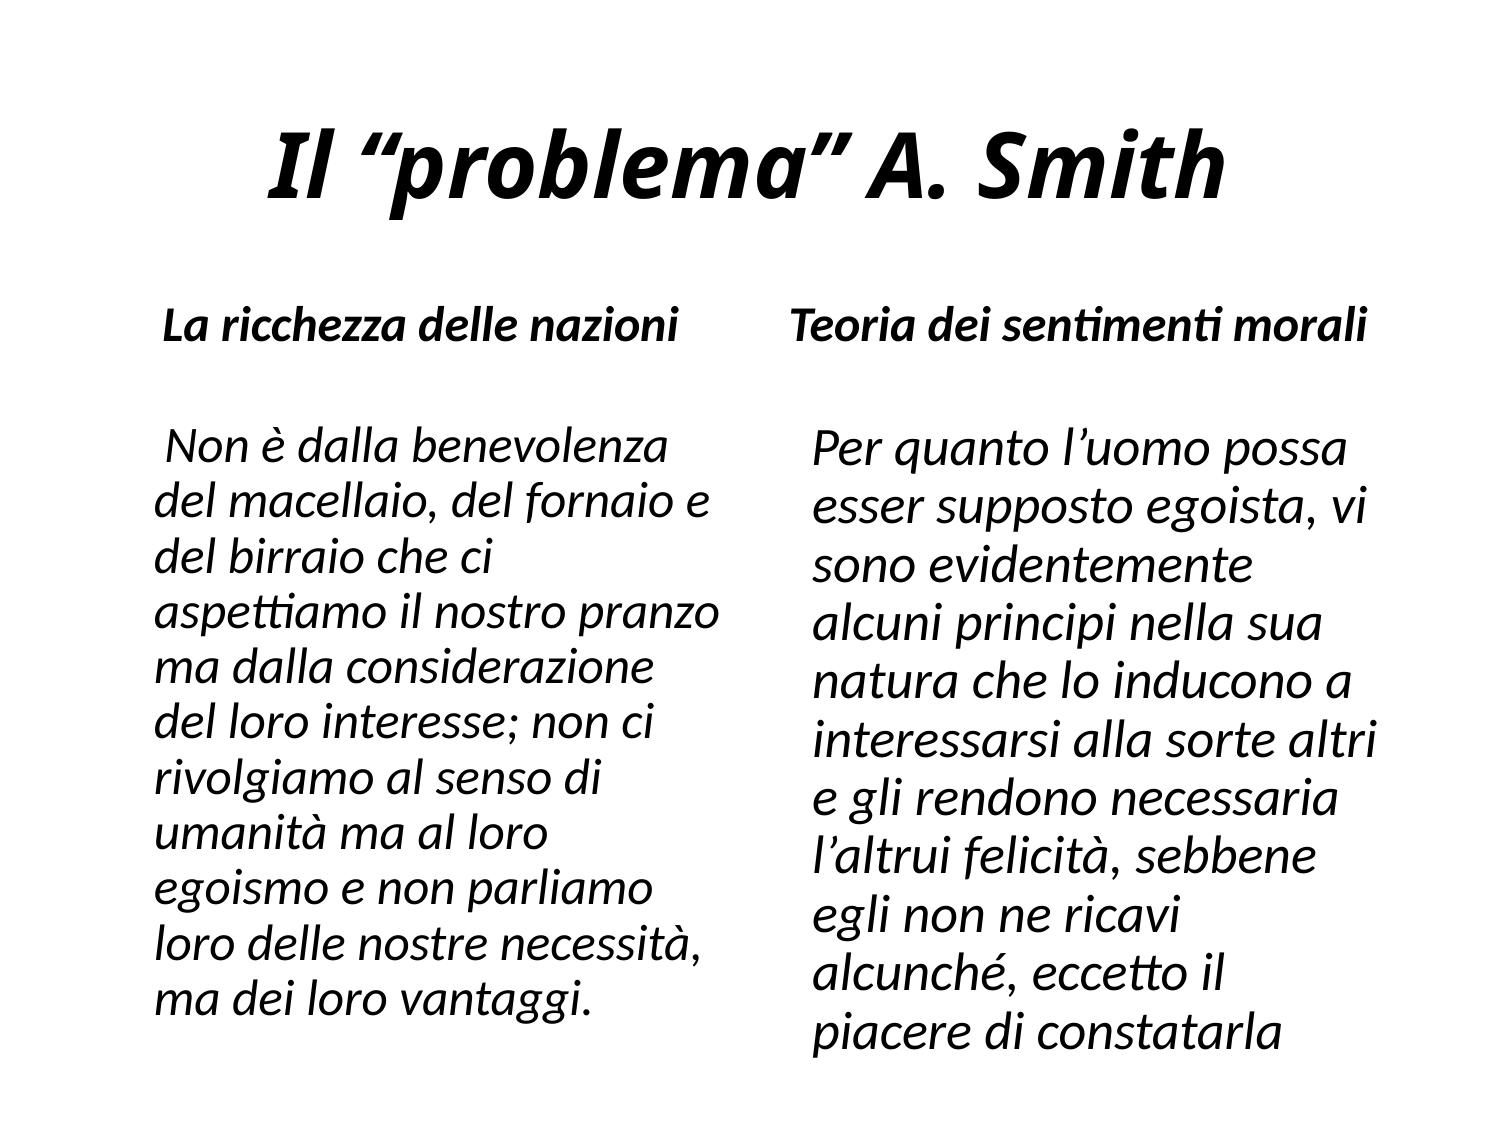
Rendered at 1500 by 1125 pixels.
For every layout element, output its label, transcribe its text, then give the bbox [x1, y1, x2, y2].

list La ricchezza delle nazioni [103, 275, 738, 360]
list Per quanto l’uomo possa esser supposto egoista, vi sono evidentemente alcuni principi nella sua natura che lo inducono a interessarsi alla sorte altri e gli rendono necessaria l’altrui felicità, sebbene egli non ne ricavi alcunché, eccetto il piacere di constatarla [759, 410, 1398, 1077]
list Non è dalla benevolenza del macellaio, del fornaio e del birraio che ci aspettiamo il nostro pranzo ma dalla considerazione del loro interesse; non ci rivolgiamo al senso di umanità ma al loro egoismo e non parliamo loro delle nostre necessità, ma dei loro vantaggi. [103, 410, 738, 1077]
list Teoria dei sentimenti morali [759, 275, 1398, 360]
title Il “problema” A. Smith [103, 59, 1398, 278]
